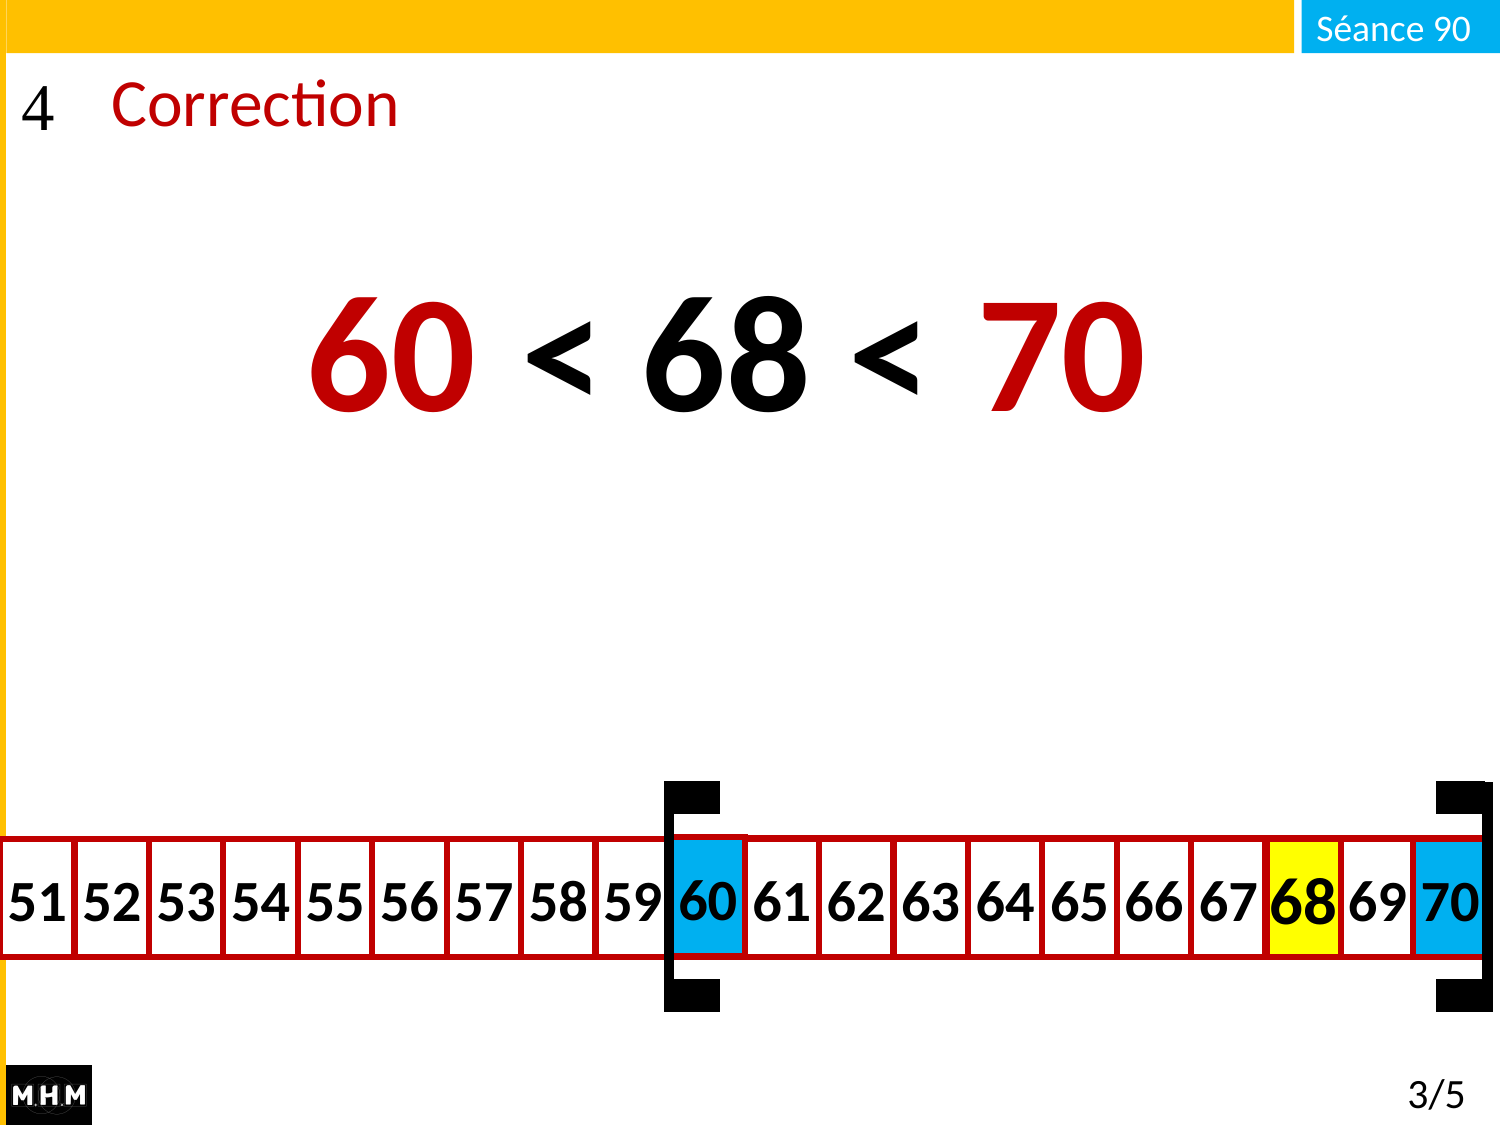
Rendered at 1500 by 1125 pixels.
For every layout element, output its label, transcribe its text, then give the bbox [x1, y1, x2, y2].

text_box 60 [276, 237, 506, 452]
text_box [720, 838, 744, 958]
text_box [664, 782, 720, 1011]
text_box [1437, 782, 1492, 1011]
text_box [744, 838, 1437, 958]
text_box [0, 838, 664, 958]
text_box 70 [947, 237, 1176, 452]
picture [6, 1065, 92, 1125]
text_box … < 68 < … [348, 237, 1105, 453]
title Correction [96, 60, 1391, 149]
list 3/5 [1373, 1064, 1500, 1125]
